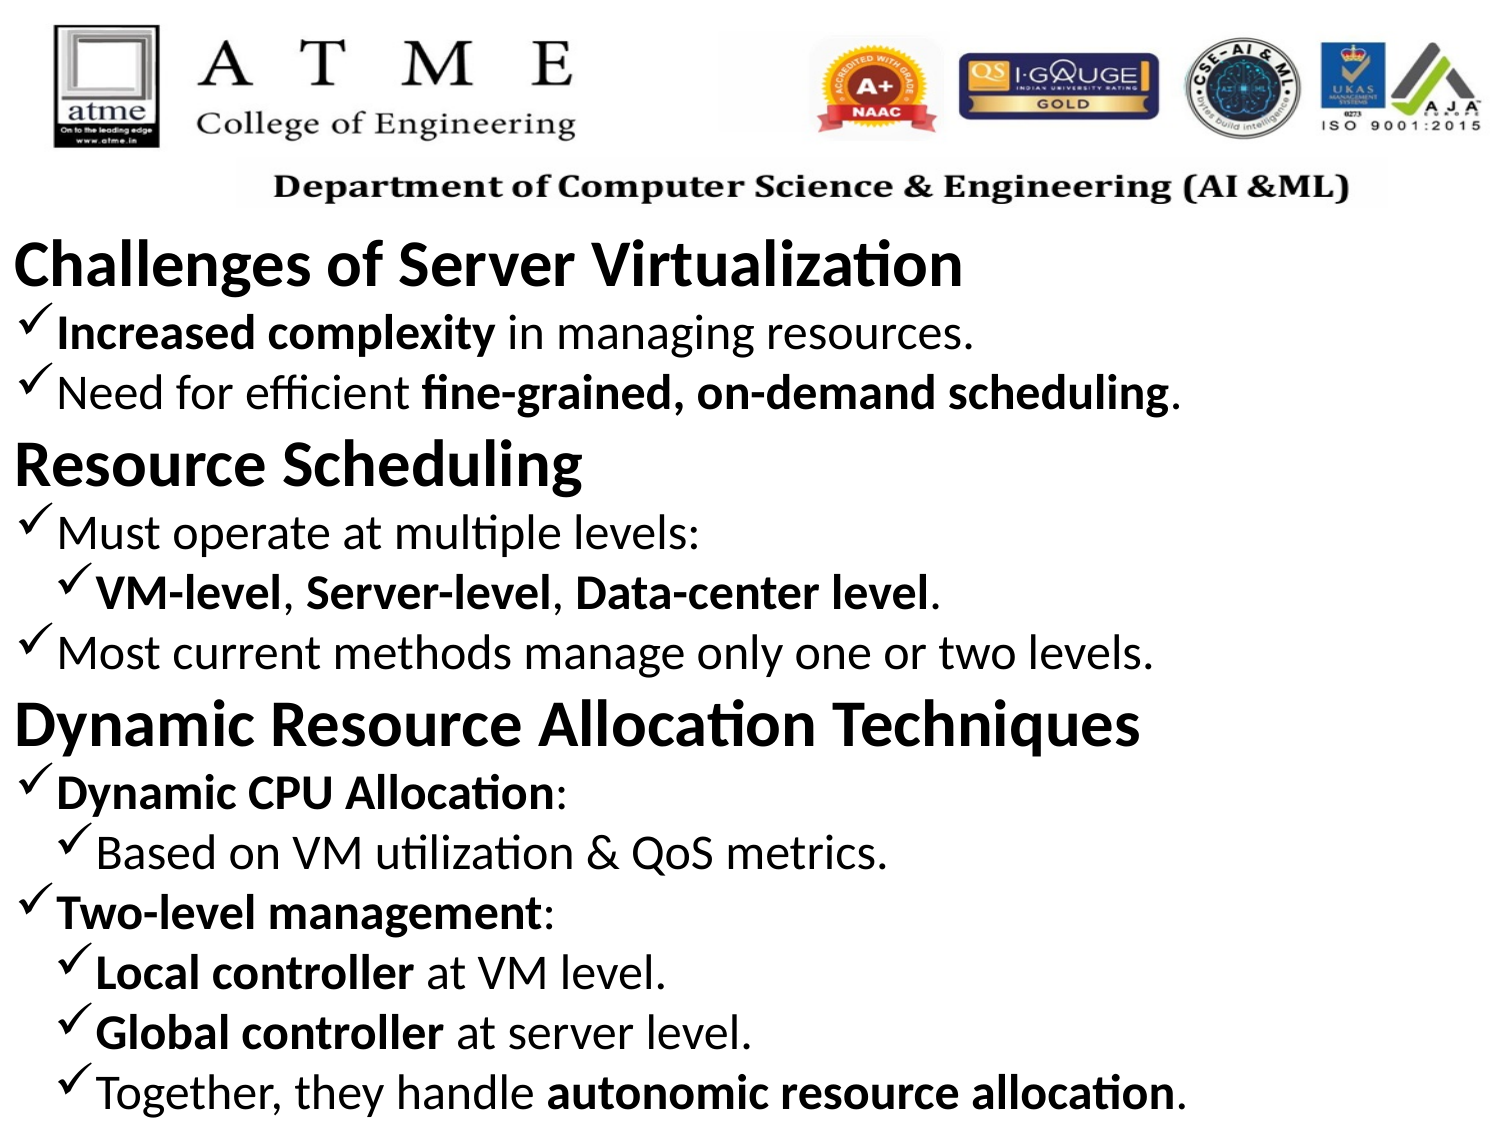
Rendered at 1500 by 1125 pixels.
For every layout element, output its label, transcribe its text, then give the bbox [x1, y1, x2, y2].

text_box Challenges of Server Virtualization Increased complexity in managing resources. Need for efficient fine-grained, on-demand scheduling. Resource Scheduling Must operate at multiple levels: VM-level, Server-level, Data-center level. Most current methods manage only one or two levels. Dynamic Resource Allocation Techniques Dynamic CPU Allocation: Based on VM utilization & QoS metrics. Two-level management: Local controller at VM level. Global controller at server level. Together, they handle autonomic resource allocation. [0, 212, 1413, 1125]
picture [24, 0, 1500, 226]
